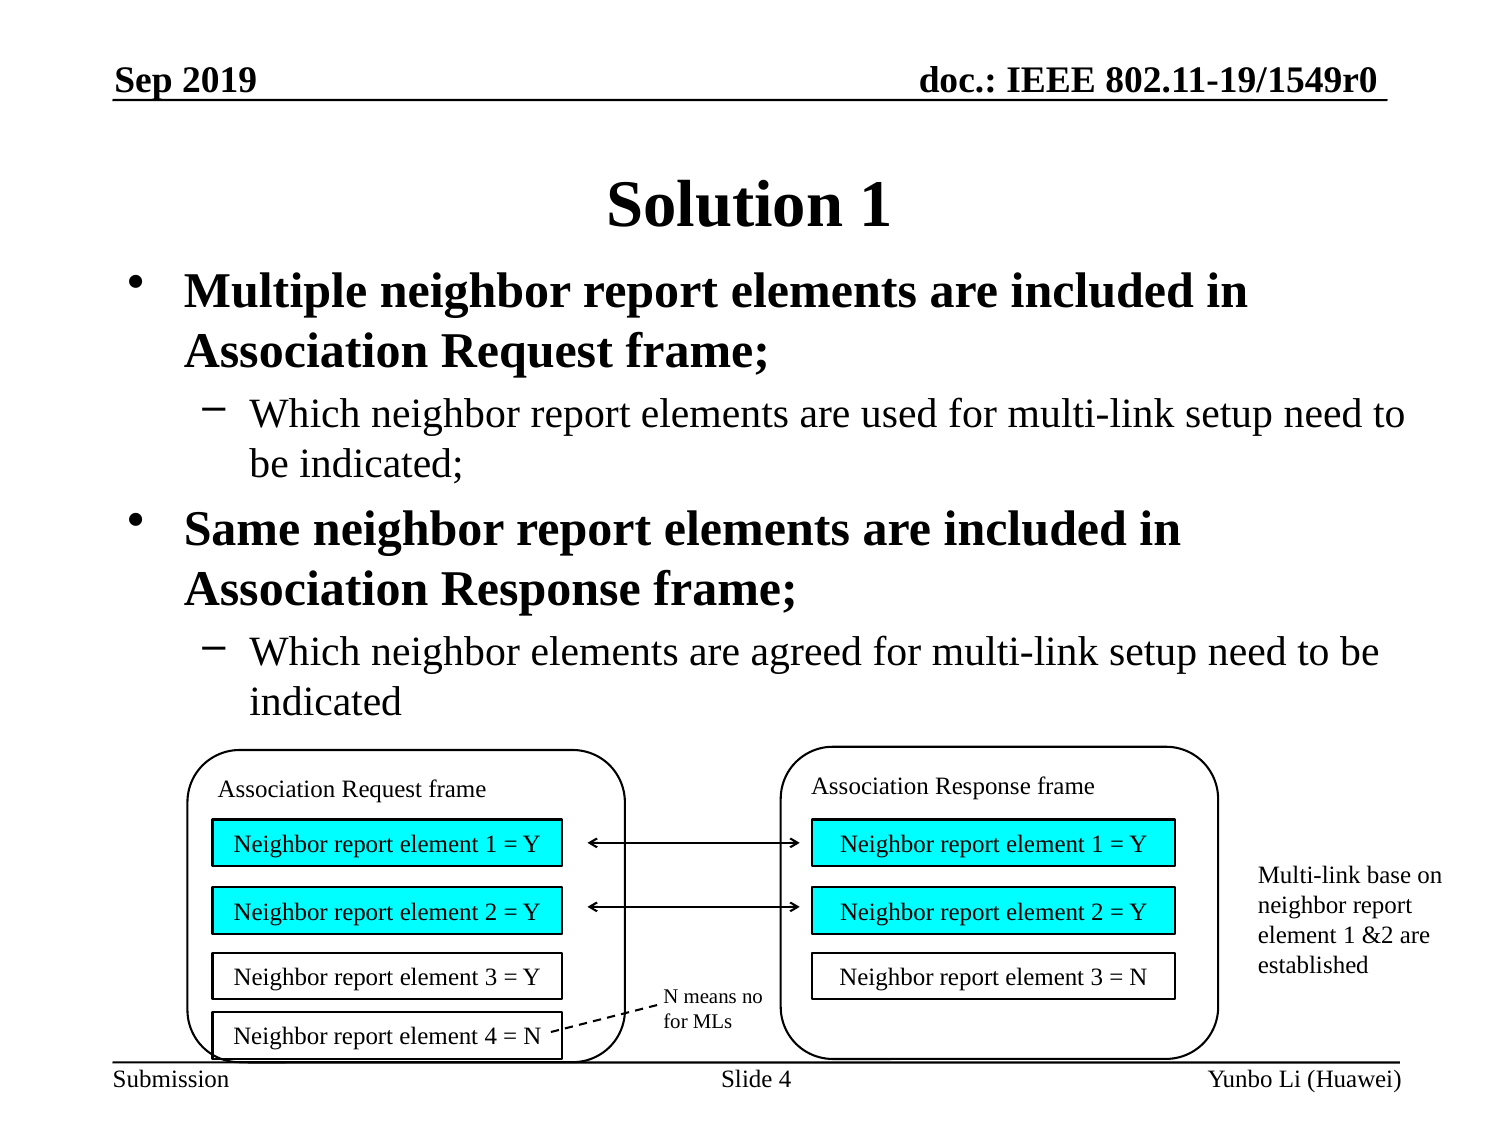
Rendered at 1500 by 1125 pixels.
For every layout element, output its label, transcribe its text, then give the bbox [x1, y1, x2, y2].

list Multiple neighbor report elements are included in Association Request frame; Which neighbor report elements are used for multi-link setup need to be indicated; Same neighbor report elements are included in Association Response frame; Which neighbor elements are agreed for multi-link setup need to be indicated [112, 249, 1438, 750]
text_box Association Request frame [187, 750, 625, 1055]
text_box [550, 1004, 661, 1033]
text_box Neighbor report element 3 = N [812, 952, 1175, 1000]
text_box Neighbor report element 4 = N [212, 1012, 563, 1059]
footer Yunbo Li (Huawei) [1204, 1061, 1402, 1093]
text_box Neighbor report element 1 = Y [812, 819, 1175, 866]
text_box N means no for MLs [648, 975, 788, 1040]
text_box Neighbor report element 2 = Y [212, 887, 563, 934]
text_box Multi-link base on neighbor report element 1 &2 are established [1243, 851, 1469, 986]
text_box Neighbor report element 3 = Y [212, 952, 563, 1000]
slide_number Slide 4 [712, 1061, 800, 1093]
text_box Neighbor report element 2 = Y [812, 887, 1175, 934]
title Solution 1 [112, 112, 1388, 288]
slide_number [114, 54, 259, 101]
text_box Association Request frame [221, 1040, 616, 1063]
text_box Association Response frame [780, 750, 1219, 1059]
text_box Neighbor report element 1 = Y [212, 819, 563, 866]
